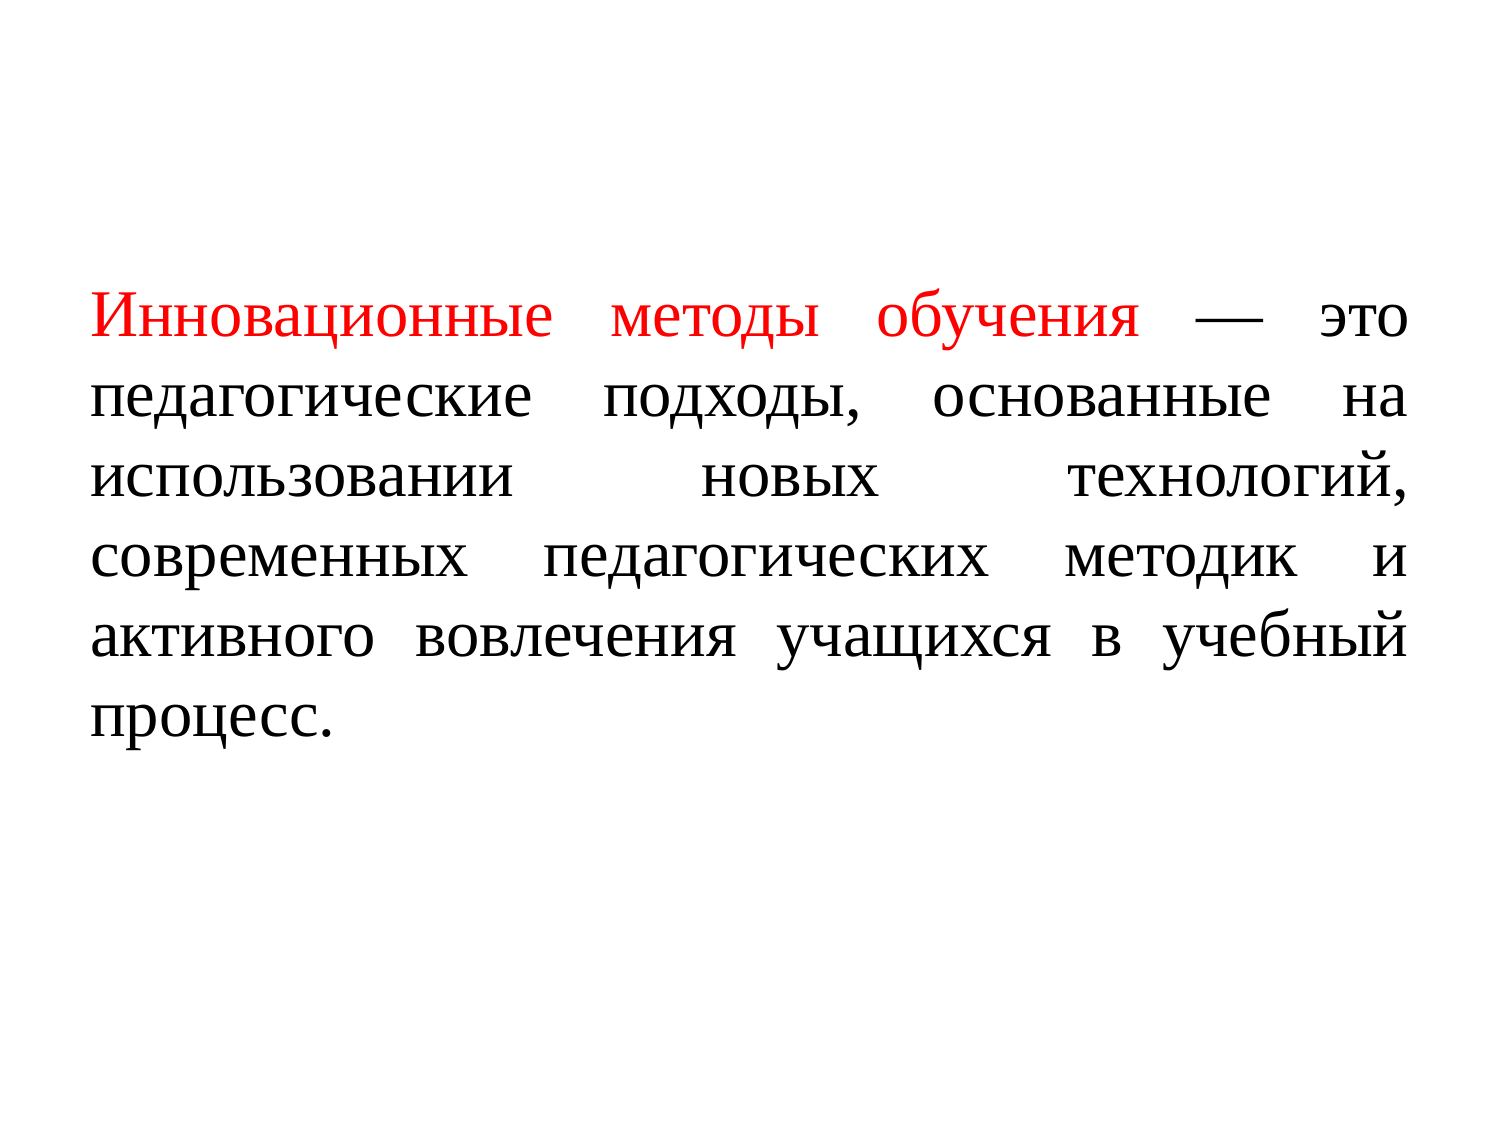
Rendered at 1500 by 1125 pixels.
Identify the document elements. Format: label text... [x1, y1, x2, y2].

list Инновационные методы обучения — это педагогические подходы, основанные на использовании новых технологий, современных педагогических методик и активного вовлечения учащихся в учебный процесс. [75, 262, 1425, 1005]
